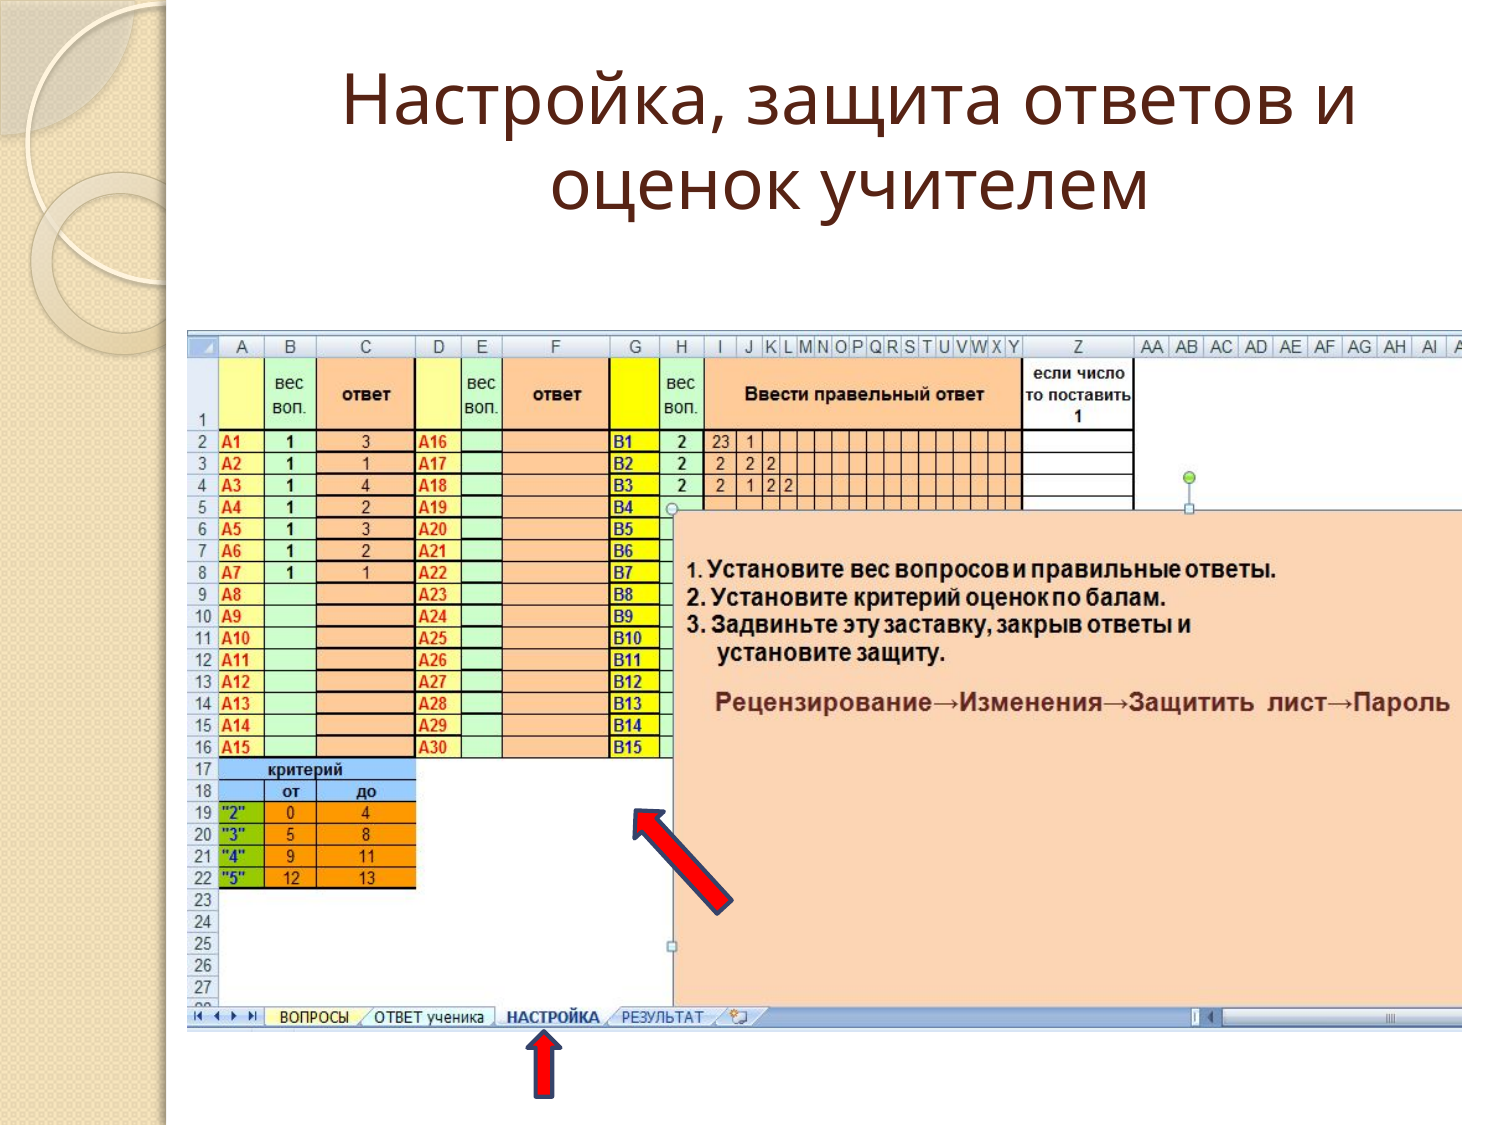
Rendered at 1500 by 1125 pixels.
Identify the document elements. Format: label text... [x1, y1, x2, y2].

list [187, 330, 1462, 1032]
title Настройка, защита ответов и оценок учителем [235, 45, 1466, 233]
text_box [525, 1042, 563, 1099]
